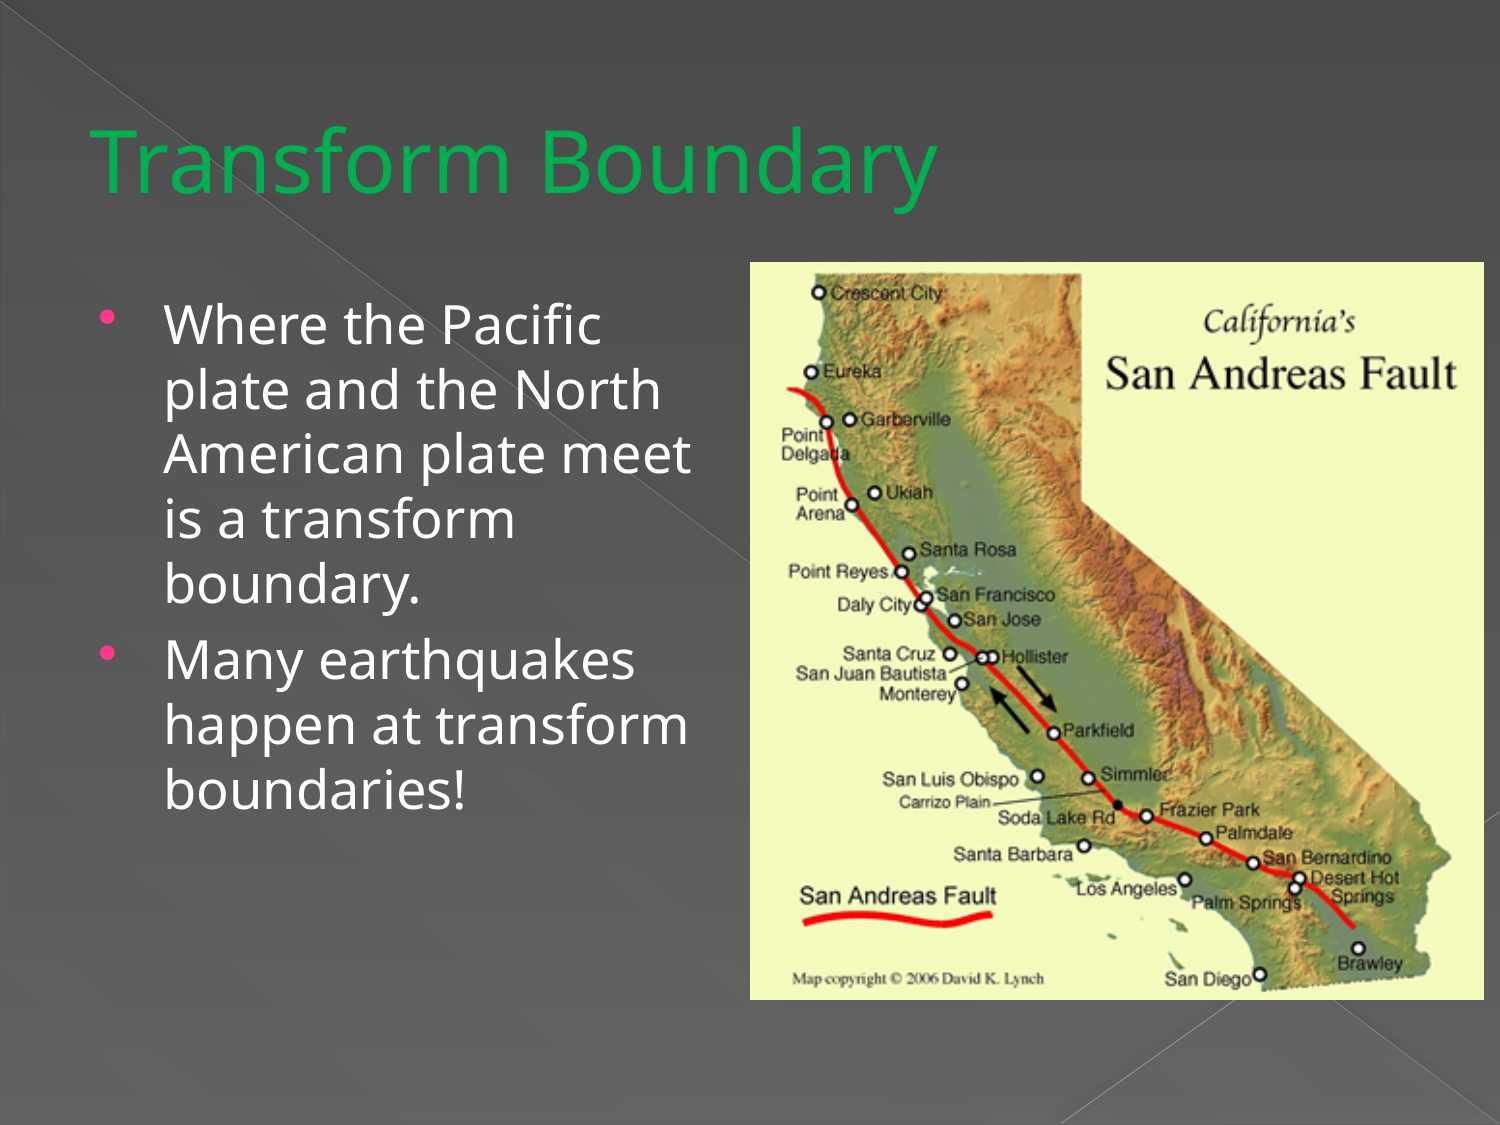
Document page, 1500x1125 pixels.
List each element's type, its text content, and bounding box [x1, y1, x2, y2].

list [749, 262, 1484, 1001]
title Transform Boundary [75, 43, 1425, 274]
list Where the Pacific plate and the North American plate meet is a transform boundary. Many earthquakes happen at transform boundaries! [75, 282, 738, 1025]
